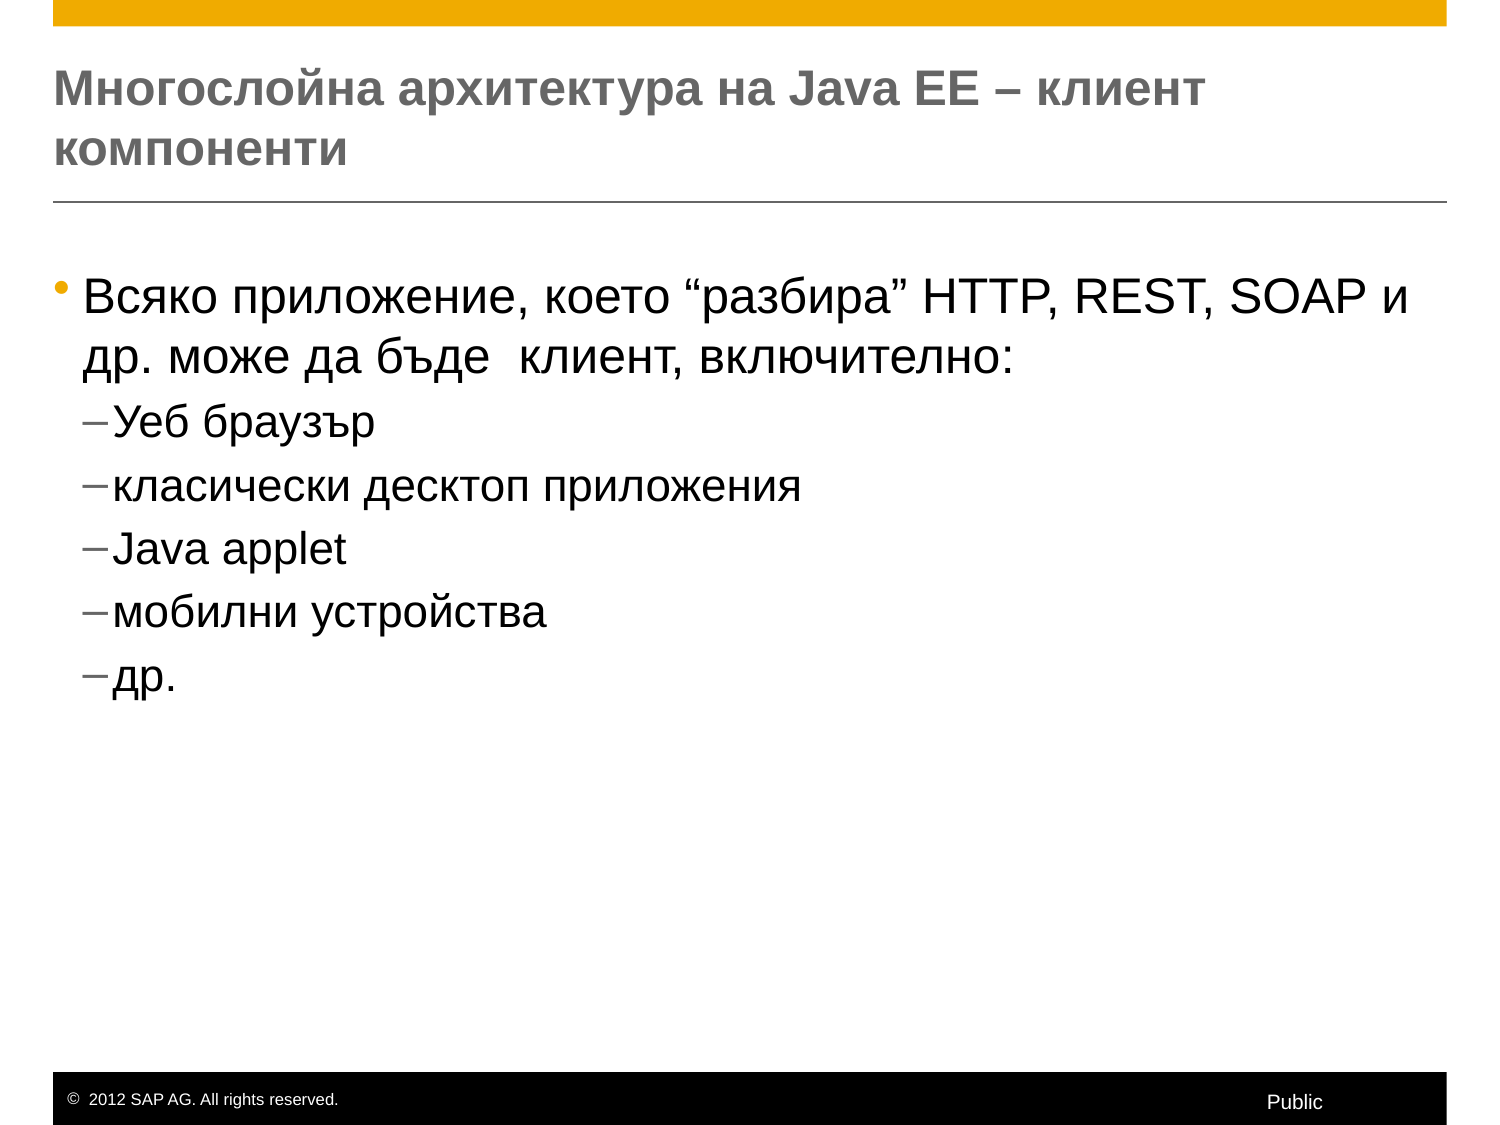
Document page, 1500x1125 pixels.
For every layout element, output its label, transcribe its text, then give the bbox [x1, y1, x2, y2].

list Всяко приложение, което “разбира” HTTP, REST, SOAP и др. може да бъде клиент, включително: Уеб браузър класически десктоп приложения Java applet мобилни устройства др. [53, 263, 1438, 998]
title Многослойна архитектура на Jаva EE – клиент компоненти [53, 53, 1447, 178]
